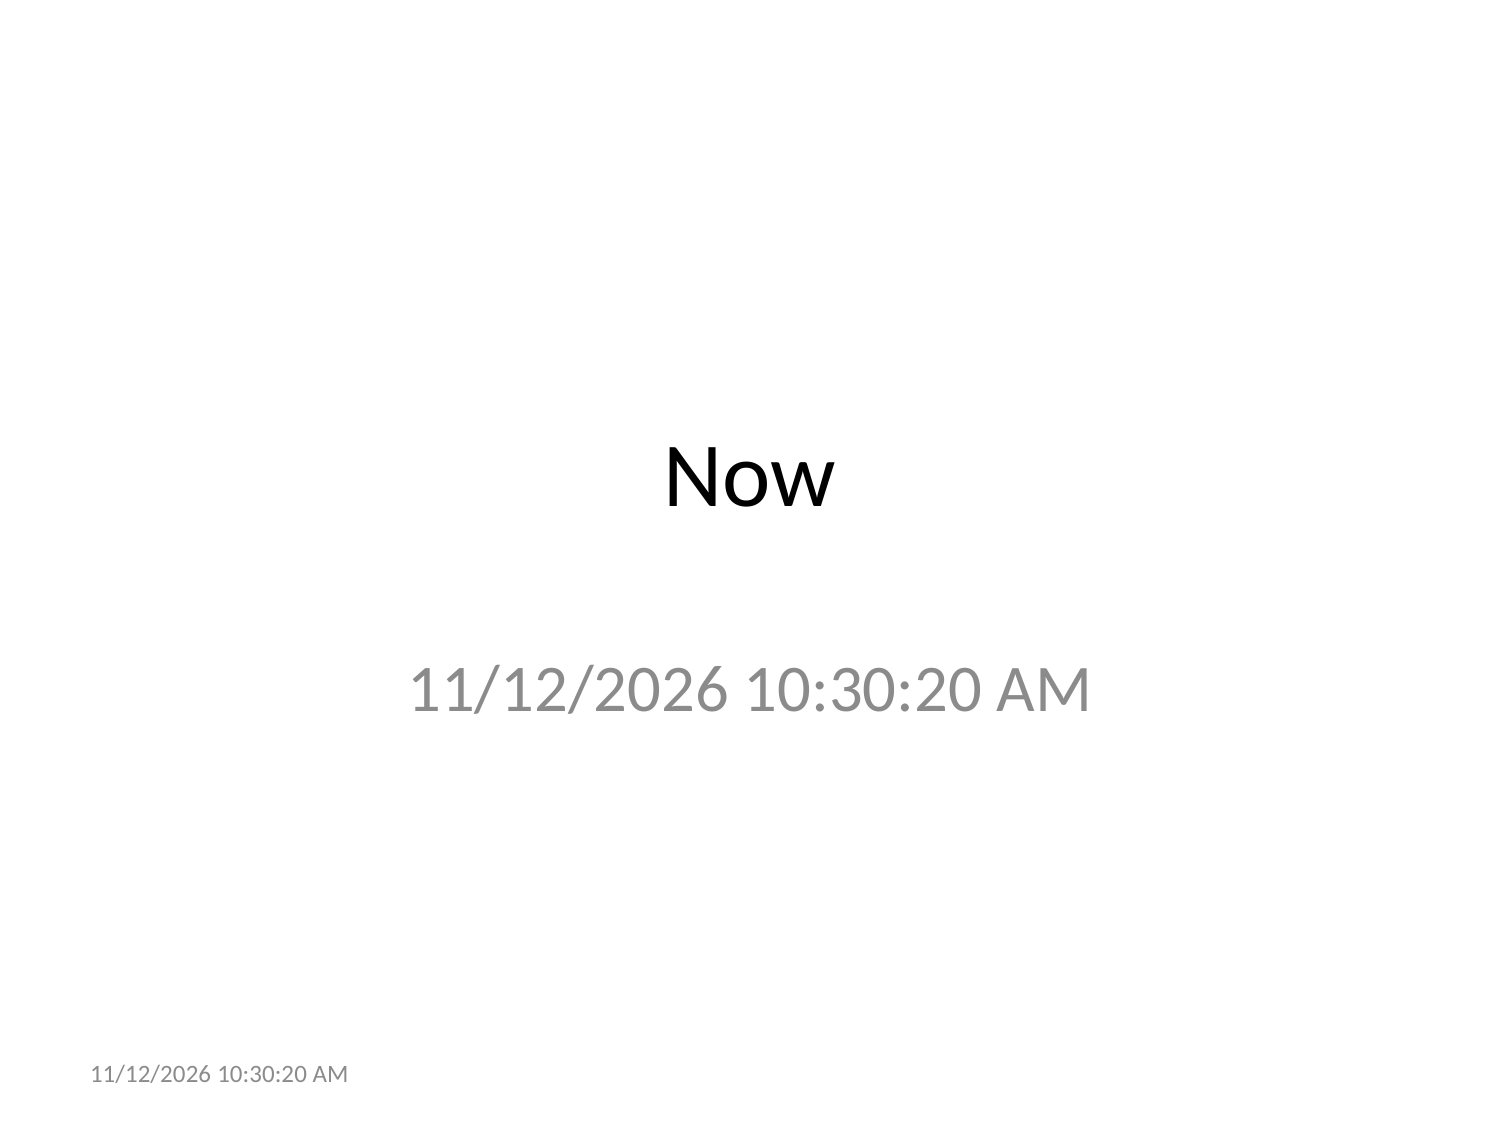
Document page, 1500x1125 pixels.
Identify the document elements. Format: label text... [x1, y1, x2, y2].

title Now [112, 349, 1388, 591]
subtitle 2011-12-19 10:20:04 AM [225, 637, 1275, 925]
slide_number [75, 1042, 425, 1103]
